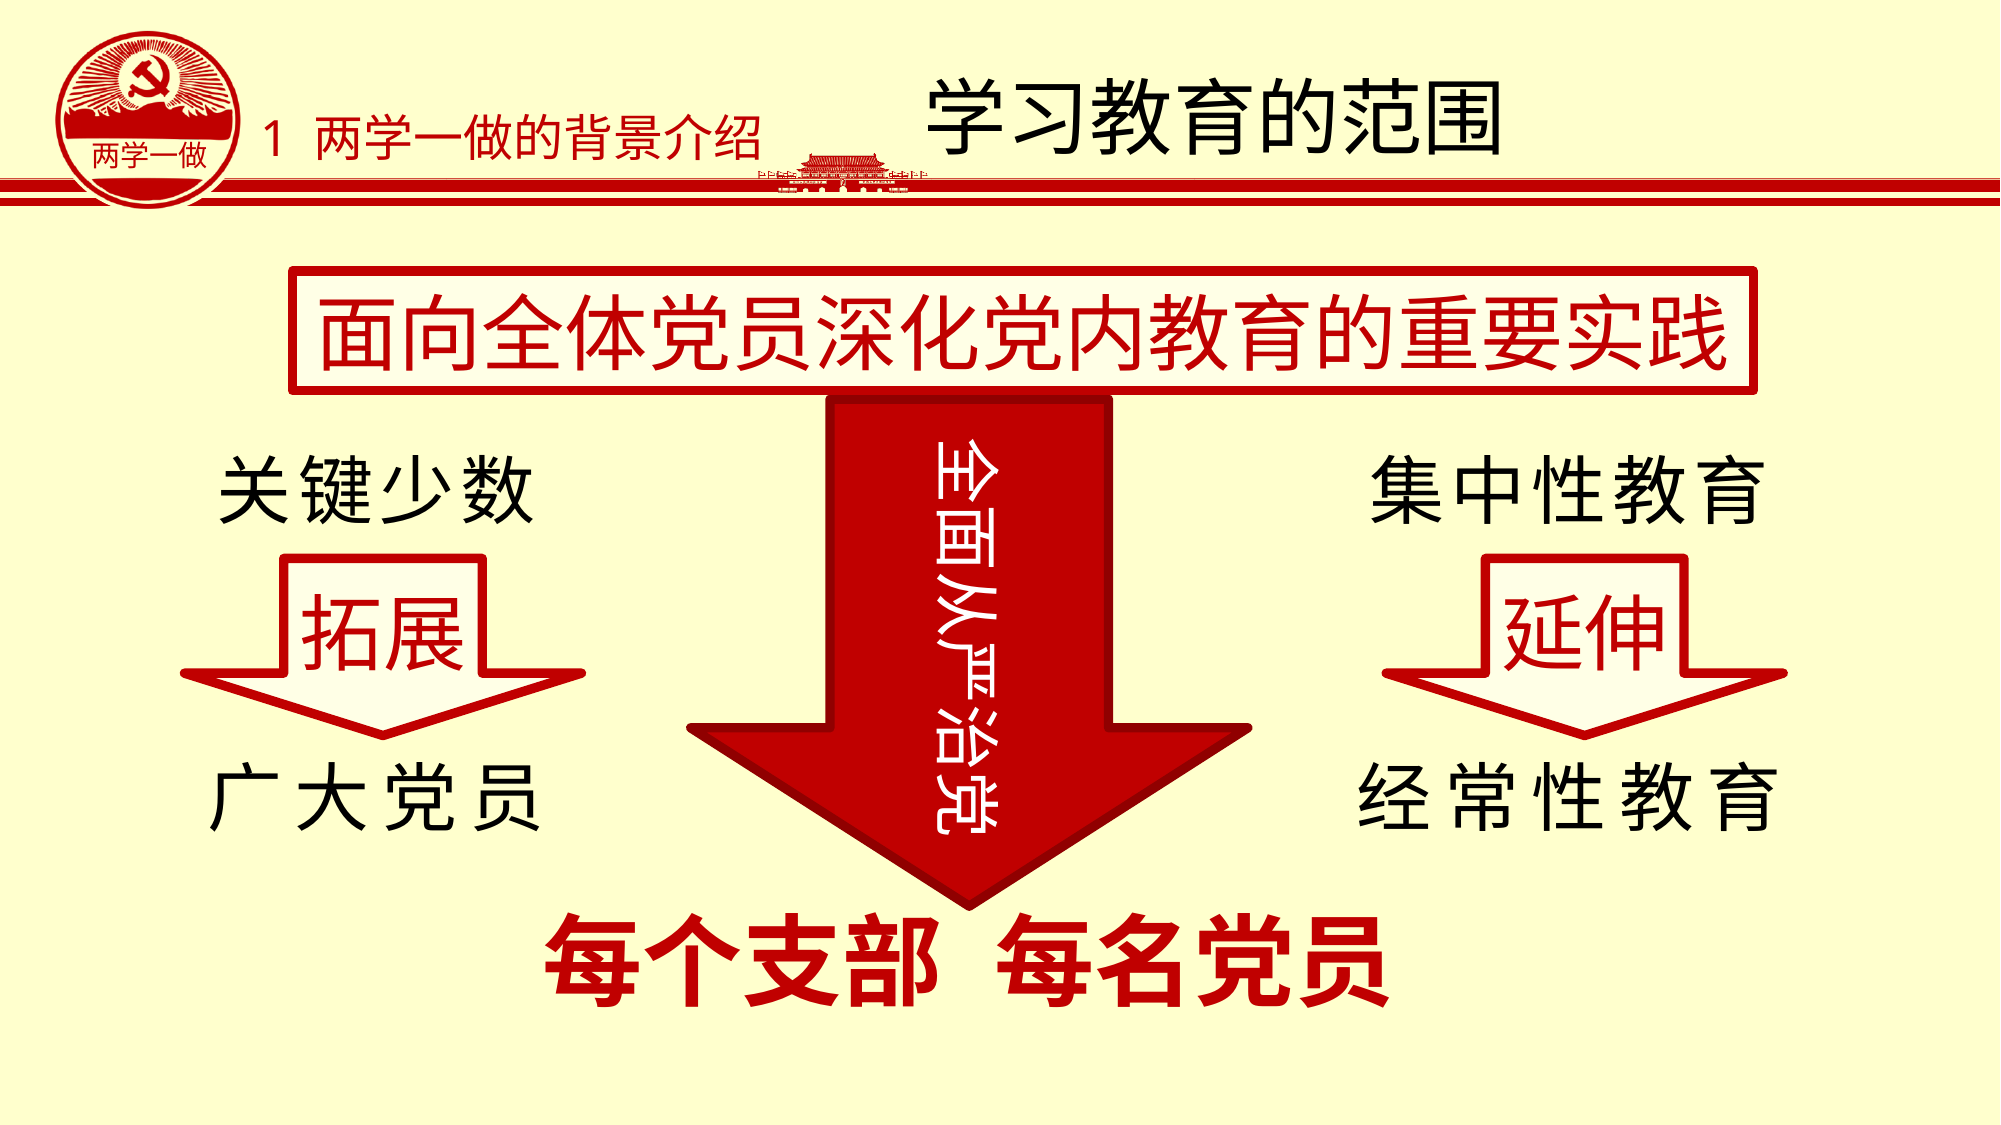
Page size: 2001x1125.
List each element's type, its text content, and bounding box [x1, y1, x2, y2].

list 1 两学一做的背景介绍 [255, 97, 798, 183]
text_box 拓展 [184, 558, 582, 736]
text_box 关键少数 [202, 436, 551, 541]
text_box 每名党员 [979, 891, 1409, 1027]
text_box 集中性教育 [1354, 436, 1785, 541]
text_box 延伸 [1386, 558, 1784, 736]
text_box 经常性教育 [1342, 742, 1797, 848]
text_box 每个支部 [528, 891, 958, 1027]
text_box 面向全体党员深化党内教育的重要实践 [292, 271, 1754, 391]
picture [0, 9, 2000, 228]
text_box 全面从严治党 [690, 399, 1248, 907]
title 学习教育的范围 [919, 56, 1983, 188]
text_box 广大党员 [192, 742, 560, 848]
